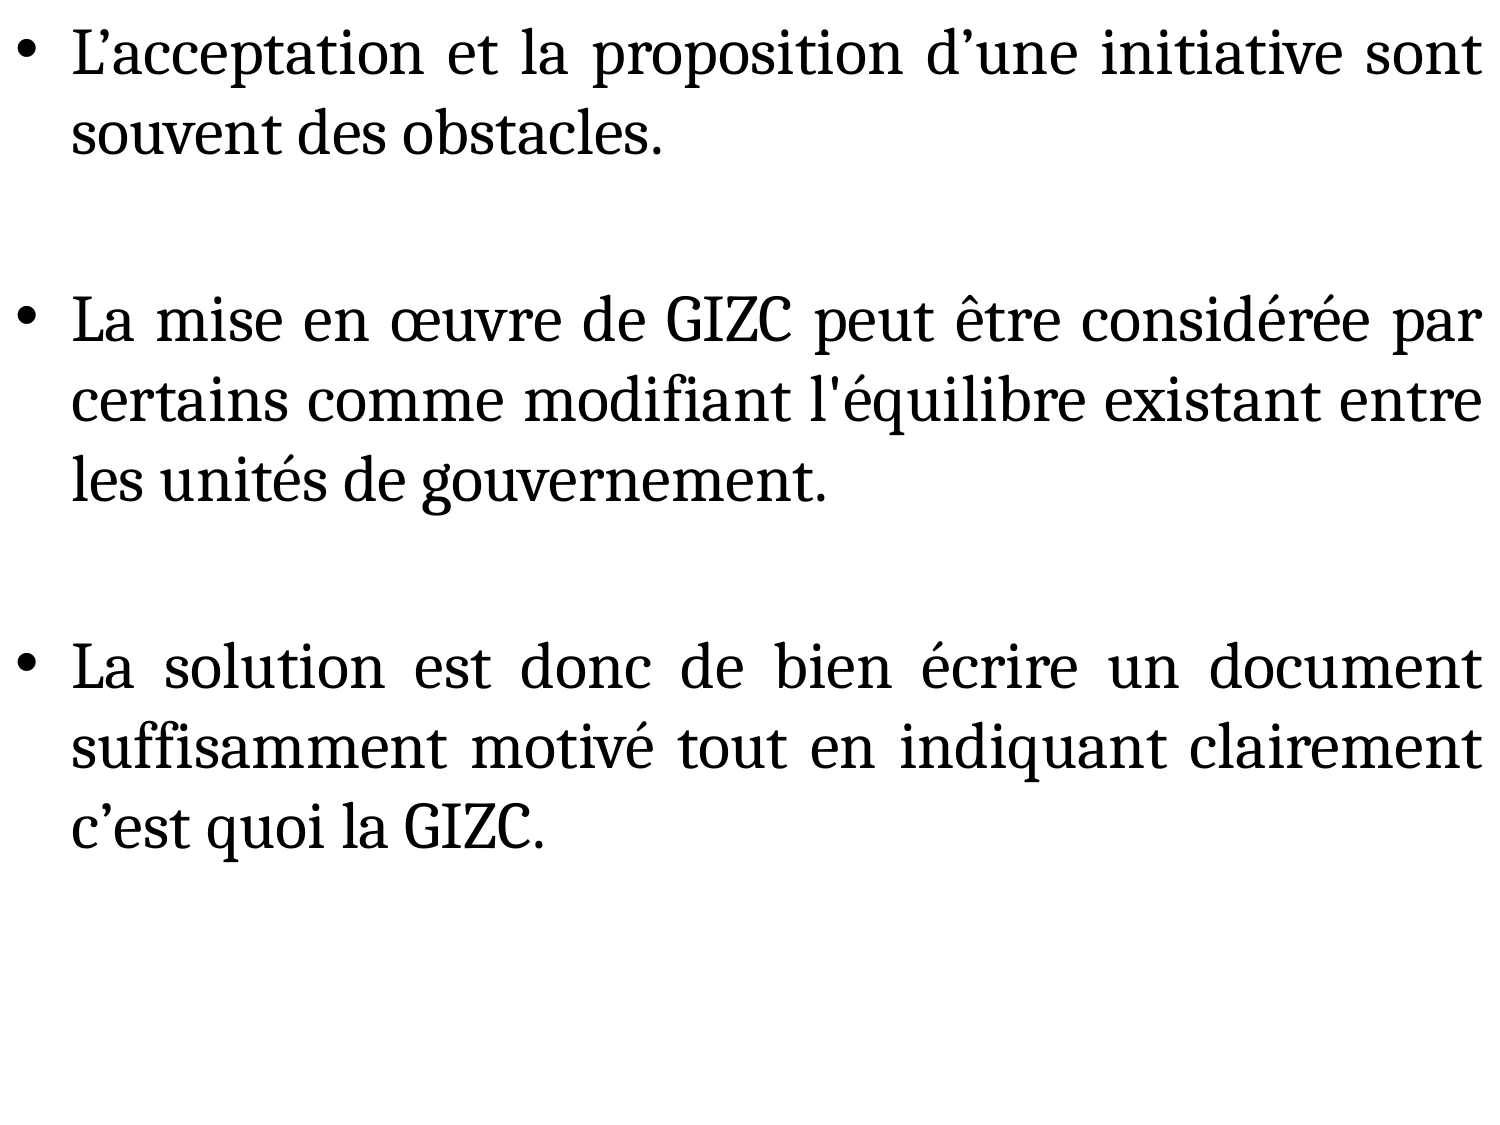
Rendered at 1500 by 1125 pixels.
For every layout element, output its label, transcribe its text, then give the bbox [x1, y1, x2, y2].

list L’acceptation et la proposition d’une initiative sont souvent des obstacles. La mise en œuvre de GIZC peut être considérée par certains comme modifiant l'équilibre existant entre les unités de gouvernement. La solution est donc de bien écrire un document suffisamment motivé tout en indiquant clairement c’est quoi la GIZC. [0, 0, 1500, 1125]
